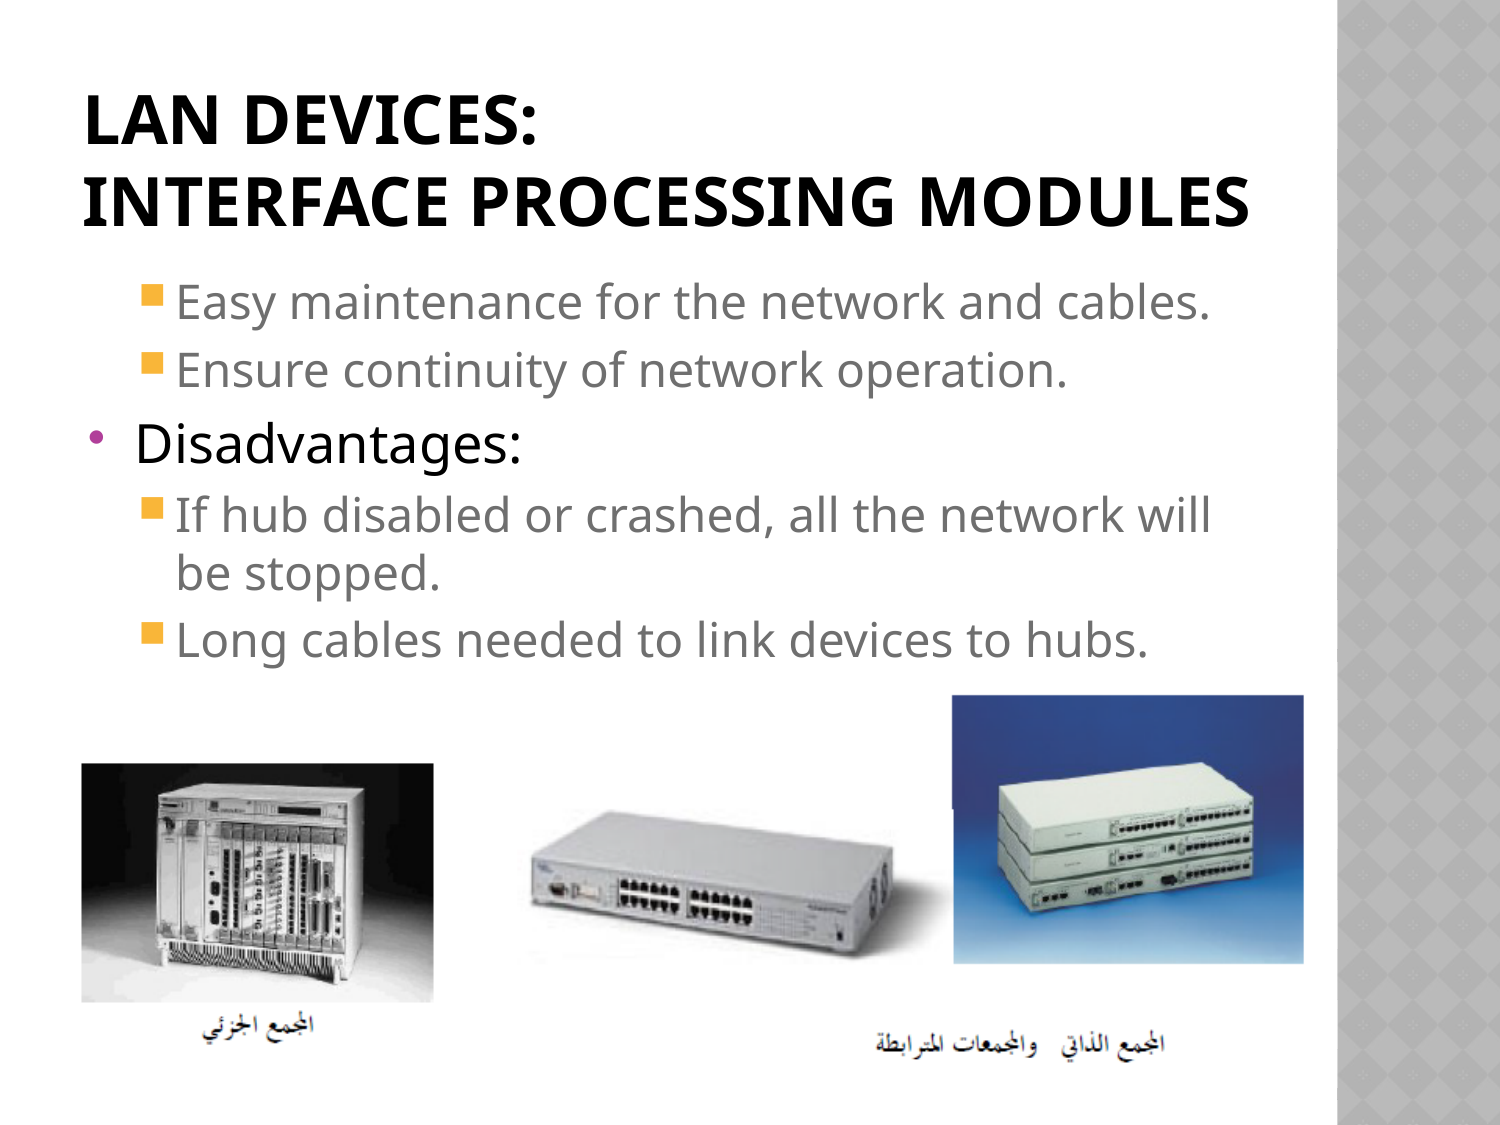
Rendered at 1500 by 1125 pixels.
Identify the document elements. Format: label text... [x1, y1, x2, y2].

picture [61, 749, 451, 1051]
picture [511, 662, 1338, 1088]
list Easy maintenance for the network and cables. Ensure continuity of network operation. Disadvantages: If hub disabled or crashed, all the network will be stopped. Long cables needed to link devices to hubs. [75, 264, 1263, 1059]
title LAN devices: interface processing Modules [75, 52, 1263, 240]
